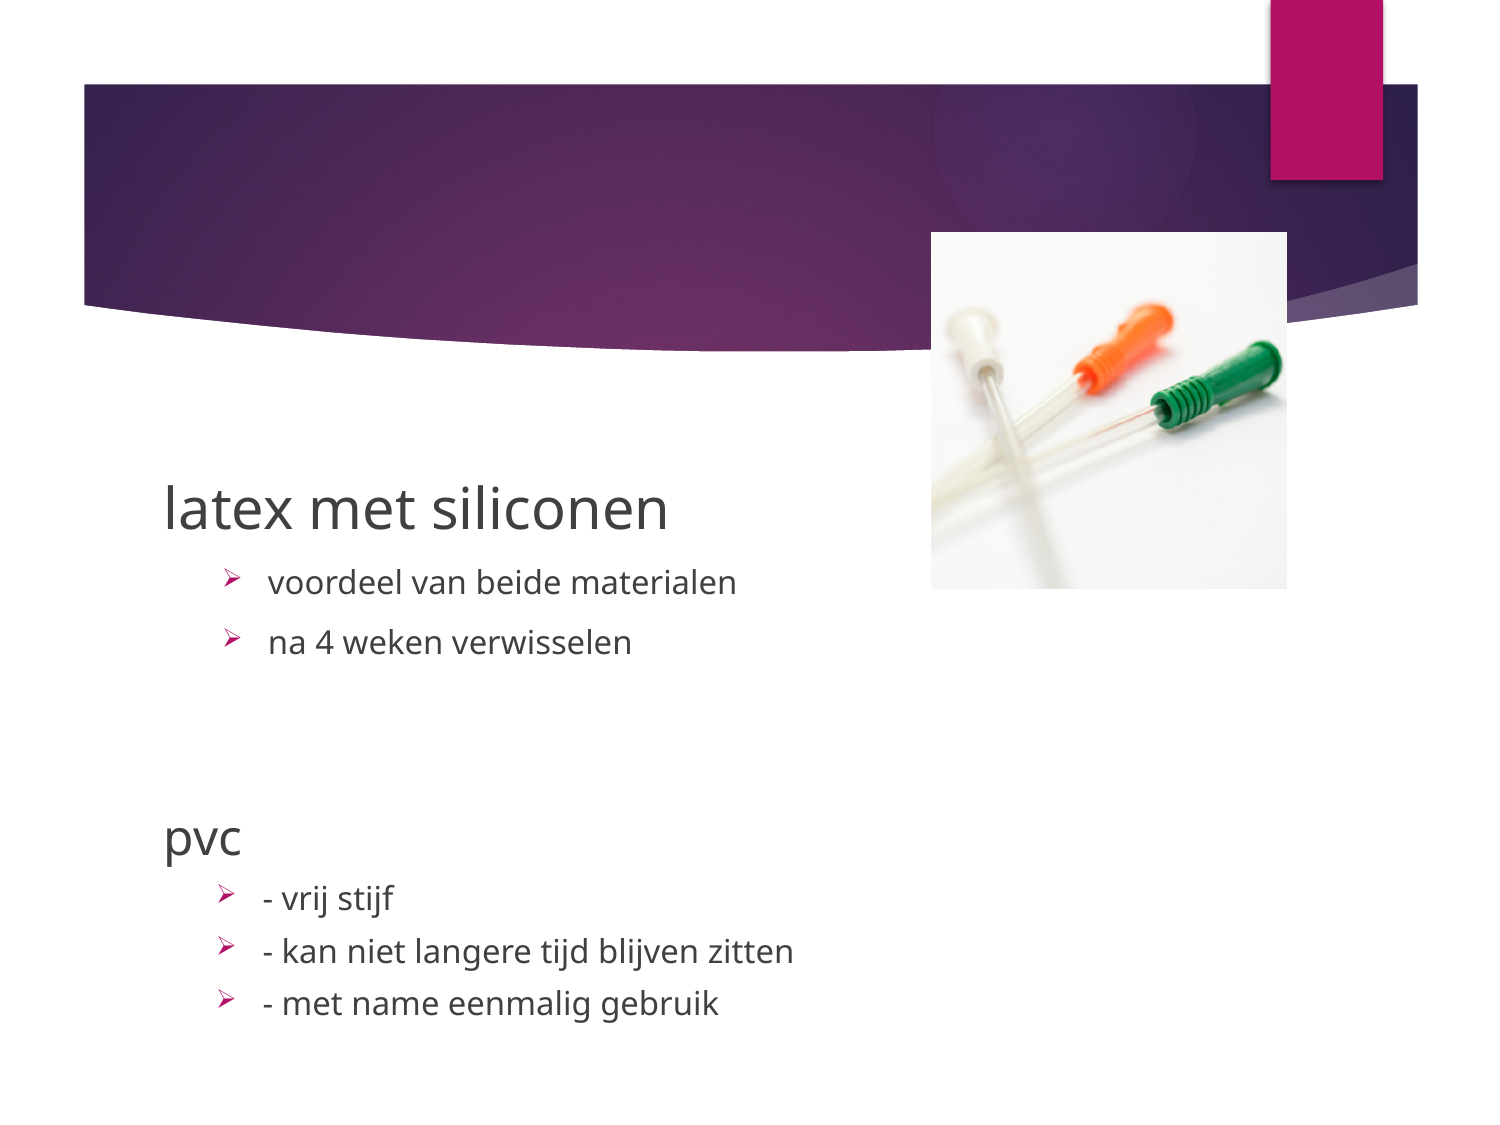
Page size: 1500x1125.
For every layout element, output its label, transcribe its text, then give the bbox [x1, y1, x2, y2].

picture [930, 231, 1288, 589]
list latex met siliconen voordeel van beide materialen na 4 weken verwisselen pvc - vrij stijf - kan niet langere tijd blijven zitten - met name eenmalig gebruik [141, 464, 1192, 1034]
